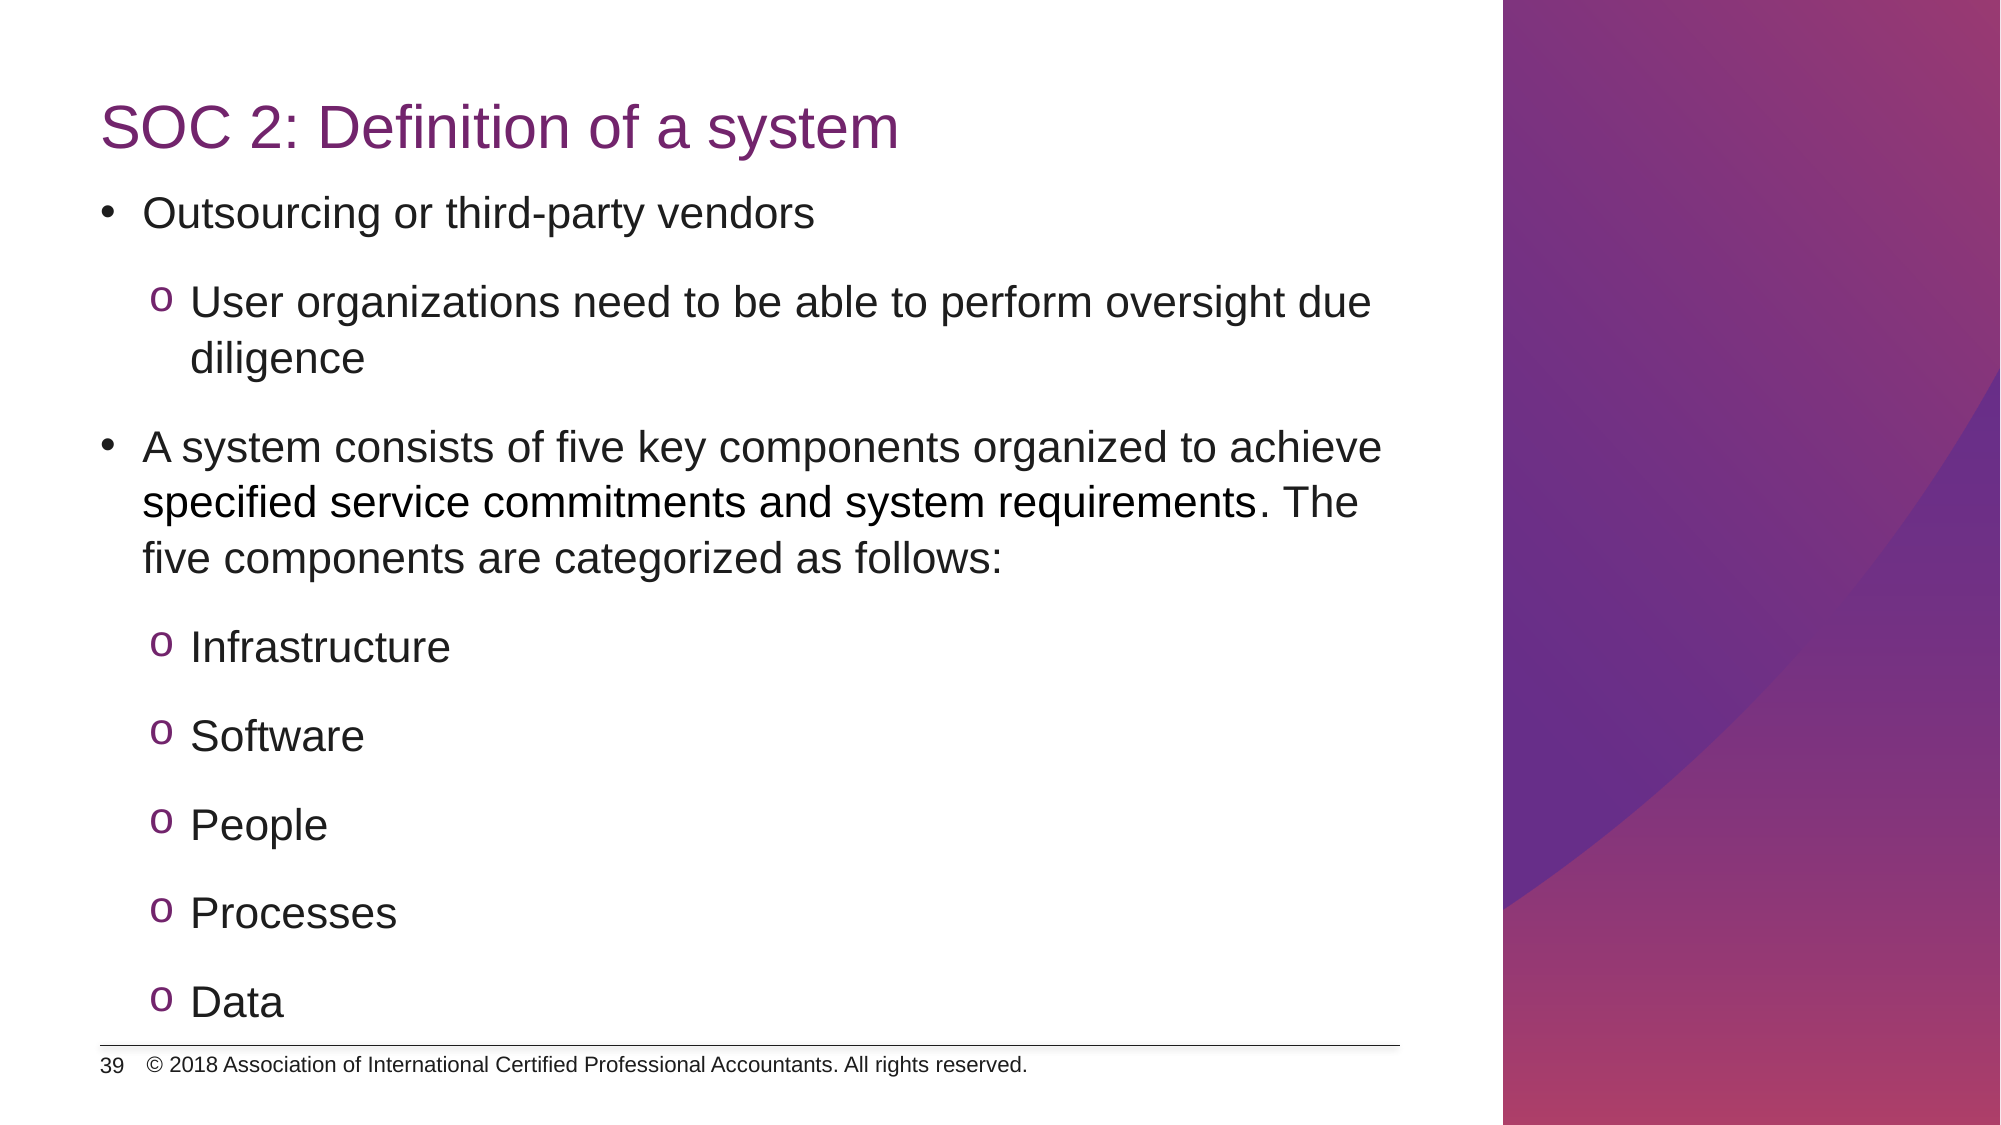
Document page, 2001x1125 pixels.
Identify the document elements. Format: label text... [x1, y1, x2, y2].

list Outsourcing or third-party vendors User organizations need to be able to perform oversight due diligence A system consists of five key components organized to achieve specified service commitments and system requirements. The five components are categorized as follows: Infrastructure Software People Processes Data [100, 182, 1401, 915]
slide_number 39 [99, 1050, 147, 1111]
picture [1503, 0, 2001, 1125]
footer © 2018 Association of International Certified Professional Accountants. All rights reserved. [147, 1050, 1400, 1111]
title SOC 2: Definition of a system [100, 31, 1401, 161]
